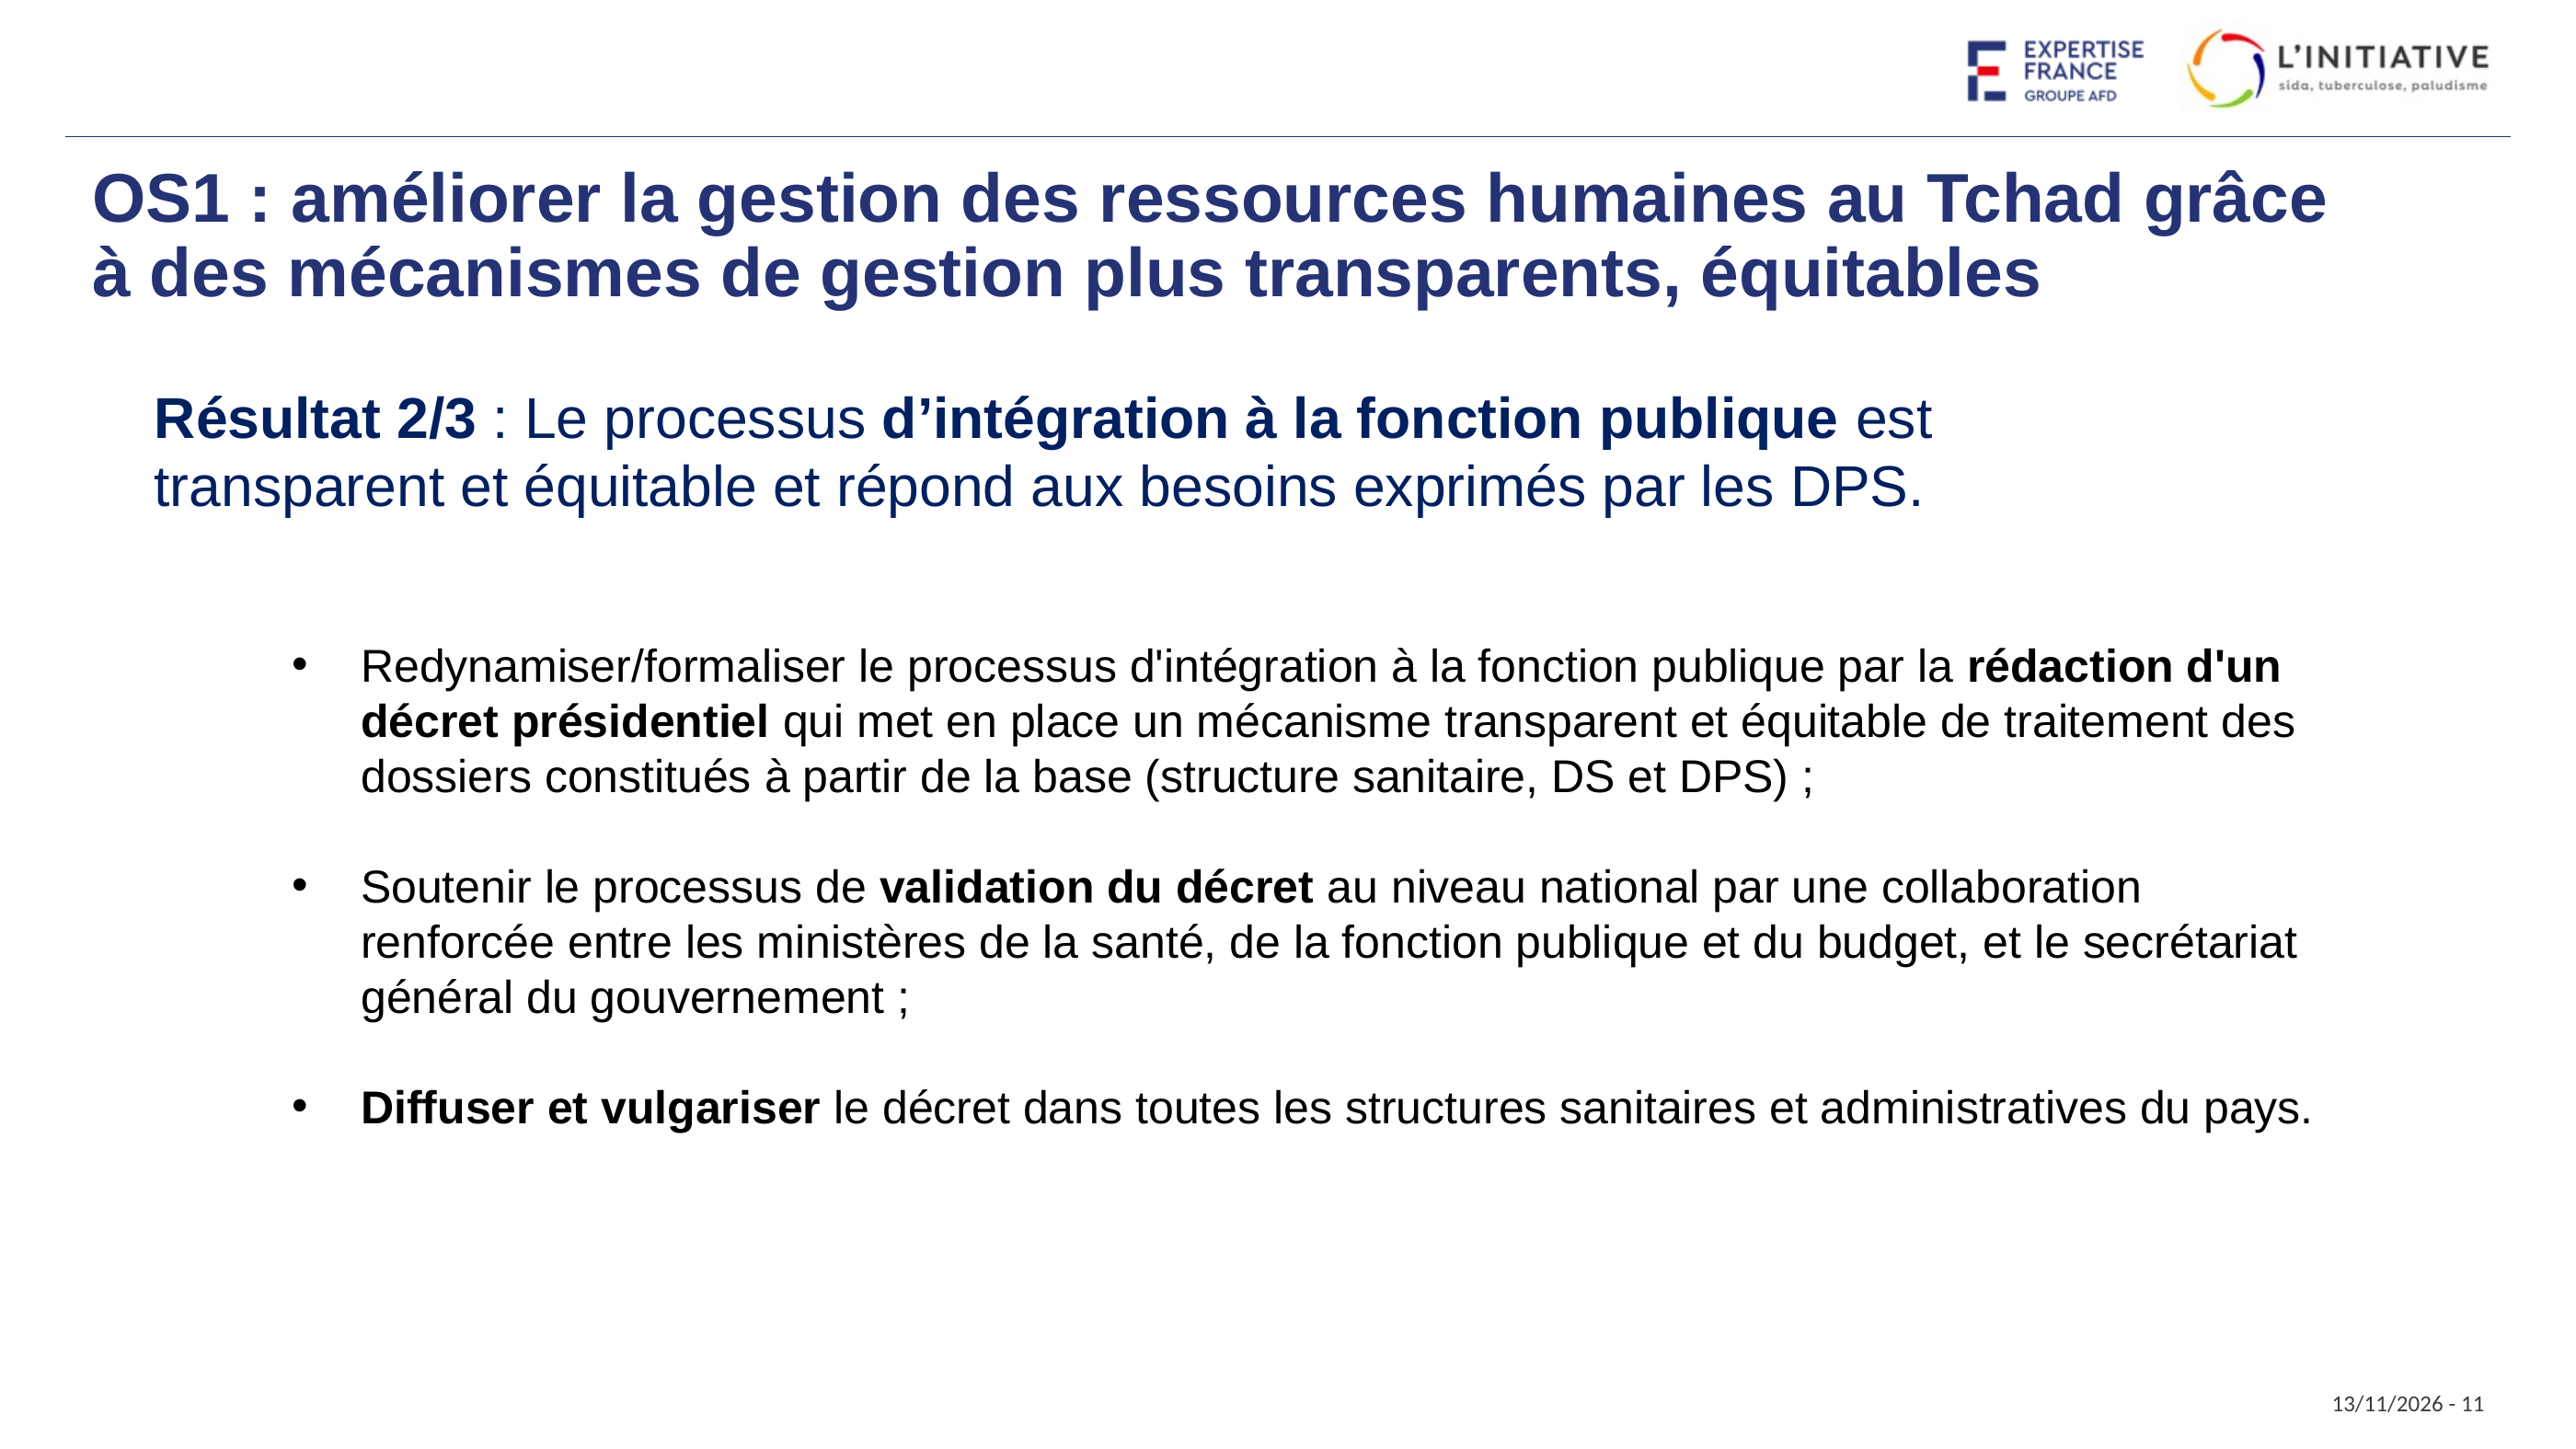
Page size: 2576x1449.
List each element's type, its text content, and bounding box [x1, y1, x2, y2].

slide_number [956, 1363, 2499, 1442]
text_box OS1 : améliorer la gestion des ressources humaines au Tchad grâce à des mécanismes de gestion plus transparents, équitables [78, 155, 2377, 293]
picture [1949, 0, 2519, 137]
text_box Redynamiser/formaliser le processus d'intégration à la fonction publique par la rédaction d'un décret présidentiel qui met en place un mécanisme transparent et équitable de traitement des dossiers constitués à partir de la base (structure sanitaire, DS et DPS) ; Soutenir le processus de validation du décret au niveau national par une collaboration renforcée entre les ministères de la santé, de la fonction publique et du budget, et le secrétariat général du gouvernement ; Diffuser et vulgariser le décret dans toutes les structures sanitaires et administratives du pays. [278, 629, 2349, 1140]
text_box Résultat 2/3 : Le processus d’intégration à la fonction publique est transparent et équitable et répond aux besoins exprimés par les DPS. [141, 374, 2111, 525]
